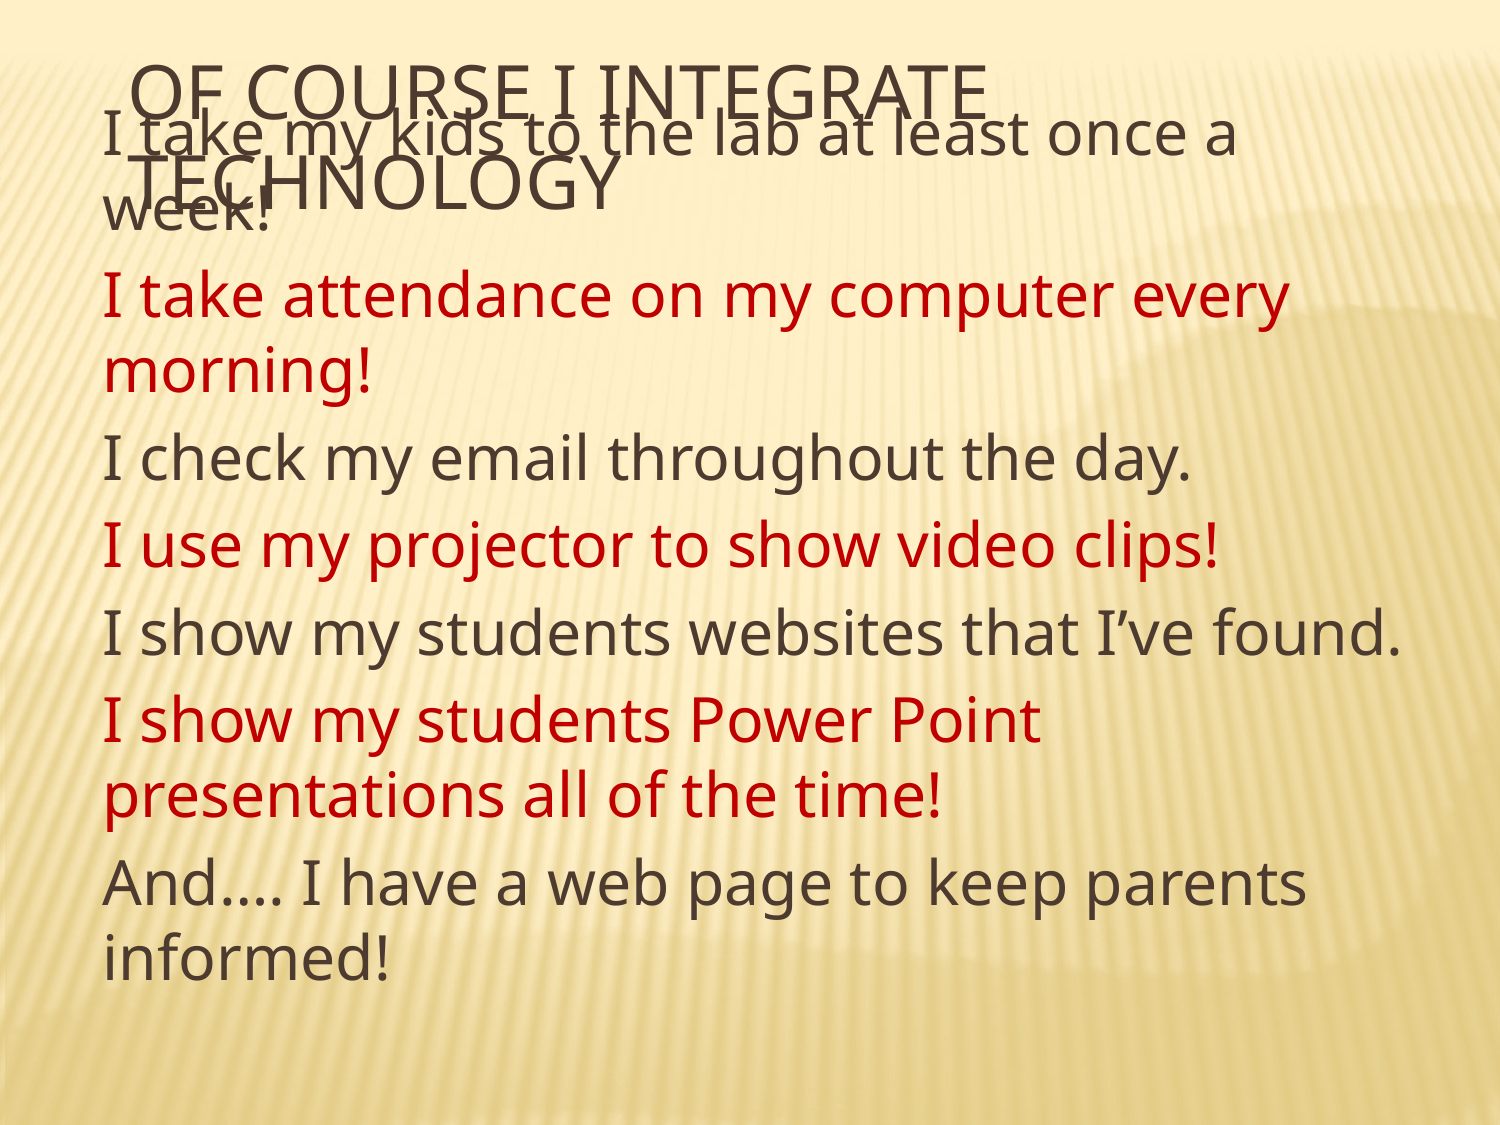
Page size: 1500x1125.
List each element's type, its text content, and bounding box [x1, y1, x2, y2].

title Of Course I Integrate Technology [112, 37, 1388, 279]
subtitle I take my kids to the lab at least once a week! I take attendance on my computer every morning! I check my email throughout the day. I use my projector to show video clips! I show my students websites that I’ve found. I show my students Power Point presentations all of the time! And…. I have a web page to keep parents informed! [87, 462, 1438, 1088]
